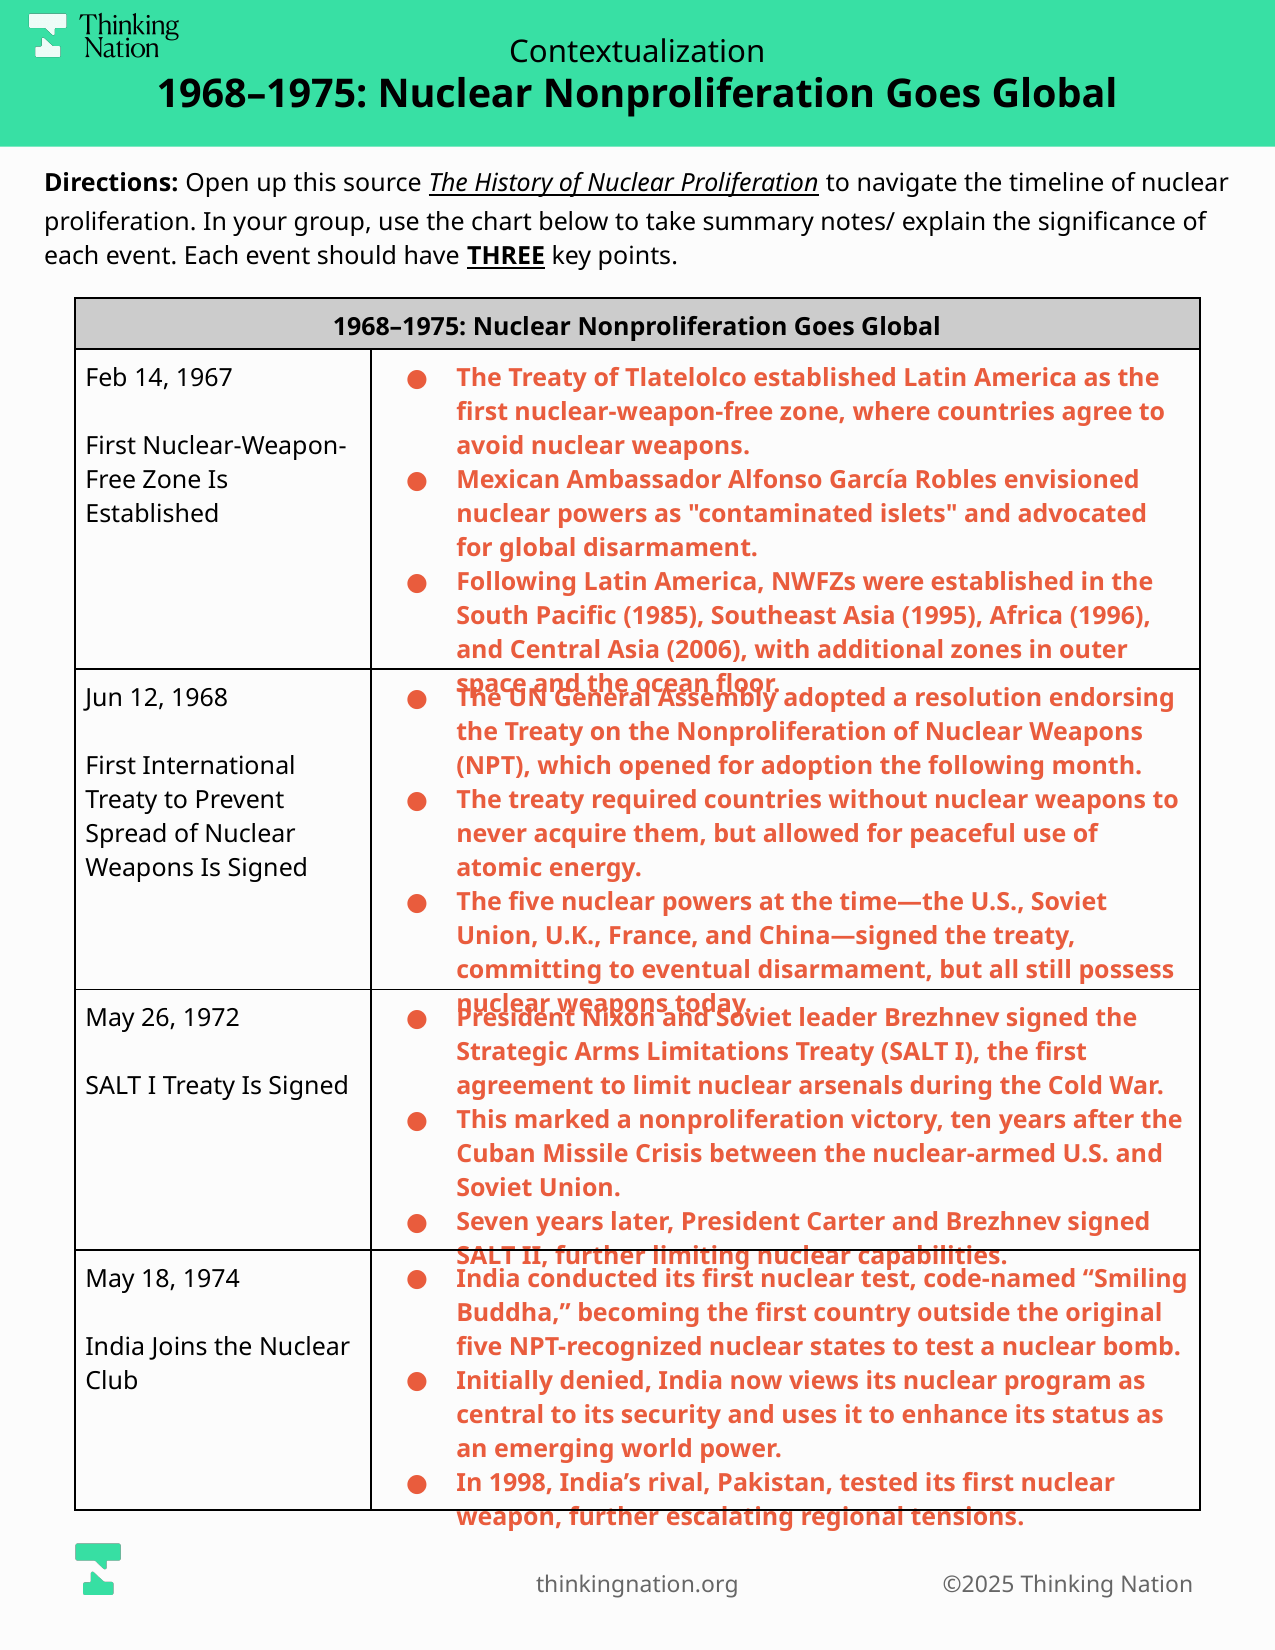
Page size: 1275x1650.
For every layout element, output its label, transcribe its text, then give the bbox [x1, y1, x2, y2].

text_box ©2025 Thinking Nation [907, 1553, 1210, 1605]
table_cell Feb 14, 1967 First Nuclear-Weapon-Free Zone Is Established [76, 350, 370, 668]
table_header 1968–1975: Nuclear Nonproliferation Goes Global [76, 299, 1199, 348]
table_cell The UN General Assembly adopted a resolution endorsing the Treaty on the Nonproliferation of Nuclear Weapons (NPT), which opened for adoption the following month. The treaty required countries without nuclear weapons to never acquire them, but allowed for peaceful use of atomic energy. The five nuclear powers at the time—the U.S., Soviet Union, U.K., France, and China—signed the treaty, committing to eventual disarmament, but all still possess nuclear weapons today. [372, 670, 1199, 989]
picture [62, 1533, 134, 1605]
table_cell Jun 12, 1968 First International Treaty to Prevent Spread of Nuclear Weapons Is Signed [76, 670, 370, 989]
table_cell May 18, 1974 India Joins the Nuclear Club [76, 1251, 370, 1509]
table_cell The Treaty of Tlatelolco established Latin America as the first nuclear-weapon-free zone, where countries agree to avoid nuclear weapons. Mexican Ambassador Alfonso García Robles envisioned nuclear powers as "contaminated islets" and advocated for global disarmament. Following Latin America, NWFZs were established in the South Pacific (1985), Southeast Asia (1995), Africa (1996), and Central Asia (2006), with additional zones in outer space and the ocean floor. [372, 350, 1199, 668]
text_box thinkingnation.org [486, 1553, 789, 1605]
picture [12, 0, 184, 71]
table_cell May 26, 1972 SALT I Treaty Is Signed [76, 990, 370, 1249]
text_box Directions: Open up this source The History of Nuclear Proliferation to navigate the timeline of nuclear proliferation. In your group, use the chart below to take summary notes/ explain the significance of each event. Each event should have THREE key points. [29, 146, 1246, 320]
table_cell President Nixon and Soviet leader Brezhnev signed the Strategic Arms Limitations Treaty (SALT I), the first agreement to limit nuclear arsenals during the Cold War. This marked a nonproliferation victory, ten years after the Cuban Missile Crisis between the nuclear-armed U.S. and Soviet Union. Seven years later, President Carter and Brezhnev signed SALT II, further limiting nuclear capabilities. [372, 990, 1199, 1249]
table_cell India conducted its first nuclear test, code-named “Smiling Buddha,” becoming the first country outside the original five NPT-recognized nuclear states to test a nuclear bomb. Initially denied, India now views its nuclear program as central to its security and uses it to enhance its status as an emerging world power. In 1998, India’s rival, Pakistan, tested its first nuclear weapon, further escalating regional tensions. [372, 1251, 1199, 1509]
text_box Contextualization 1968–1975: Nuclear Nonproliferation Goes Global [0, 0, 1275, 147]
